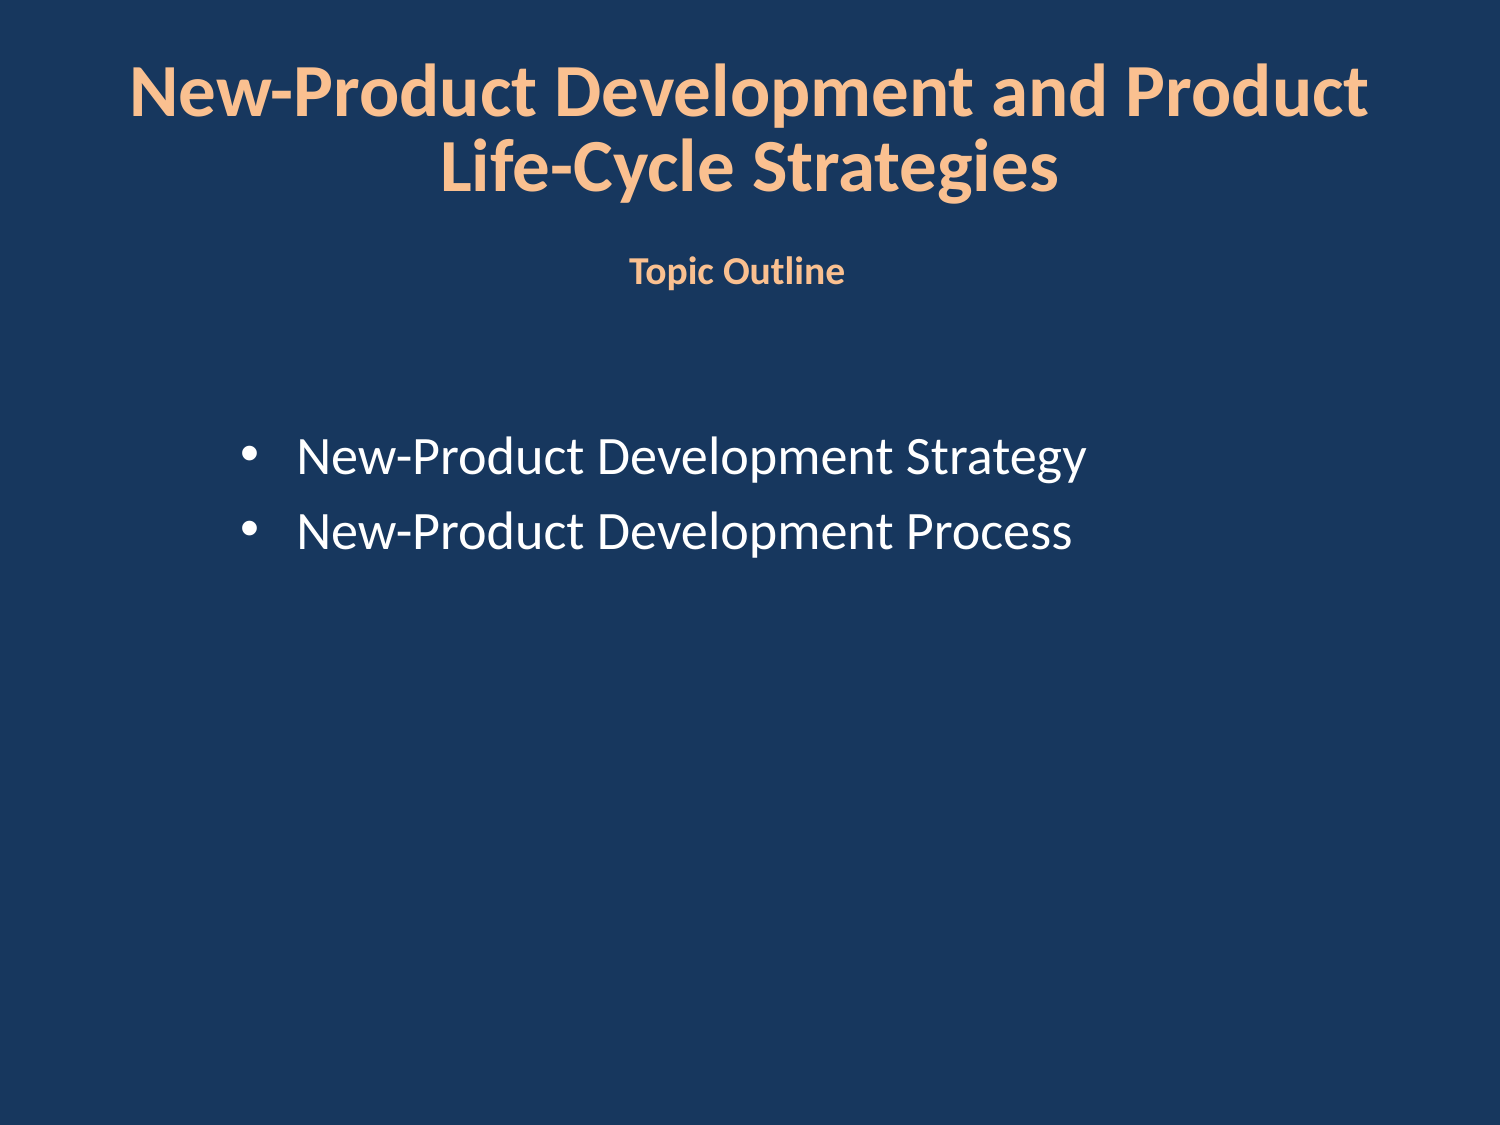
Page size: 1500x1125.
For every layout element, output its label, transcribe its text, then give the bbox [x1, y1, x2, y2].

list New-Product Development Strategy New-Product Development Process [225, 412, 1288, 975]
list Topic Outline [150, 237, 1325, 300]
title New-Product Development and Product Life-Cycle Strategies [112, 37, 1388, 225]
